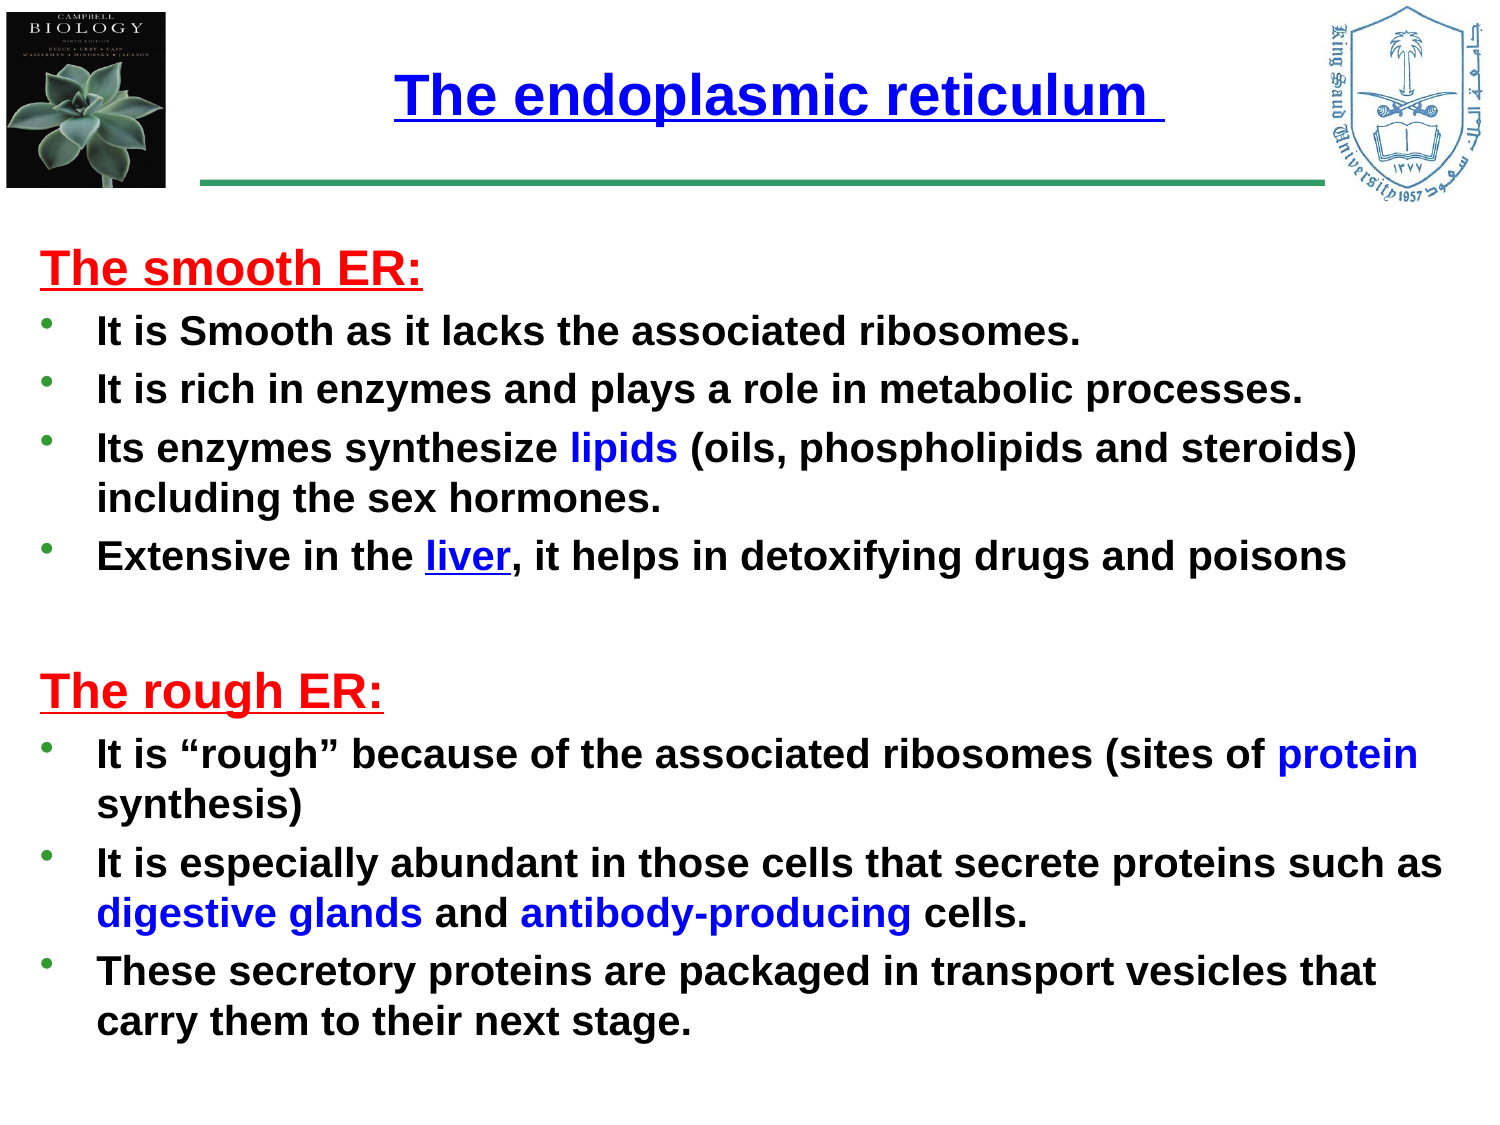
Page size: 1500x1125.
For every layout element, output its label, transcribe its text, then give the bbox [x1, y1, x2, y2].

list The smooth ER: It is Smooth as it lacks the associated ribosomes. It is rich in enzymes and plays a role in metabolic processes. Its enzymes synthesize lipids (oils, phospholipids and steroids) including the sex hormones. Extensive in the liver, it helps in detoxifying drugs and poisons The rough ER: It is “rough” because of the associated ribosomes (sites of protein synthesis) It is especially abundant in those cells that secrete proteins such as digestive glands and antibody-producing cells. These secretory proteins are packaged in transport vesicles that carry them to their next stage. [24, 227, 1488, 1052]
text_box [5, 0, 1488, 209]
